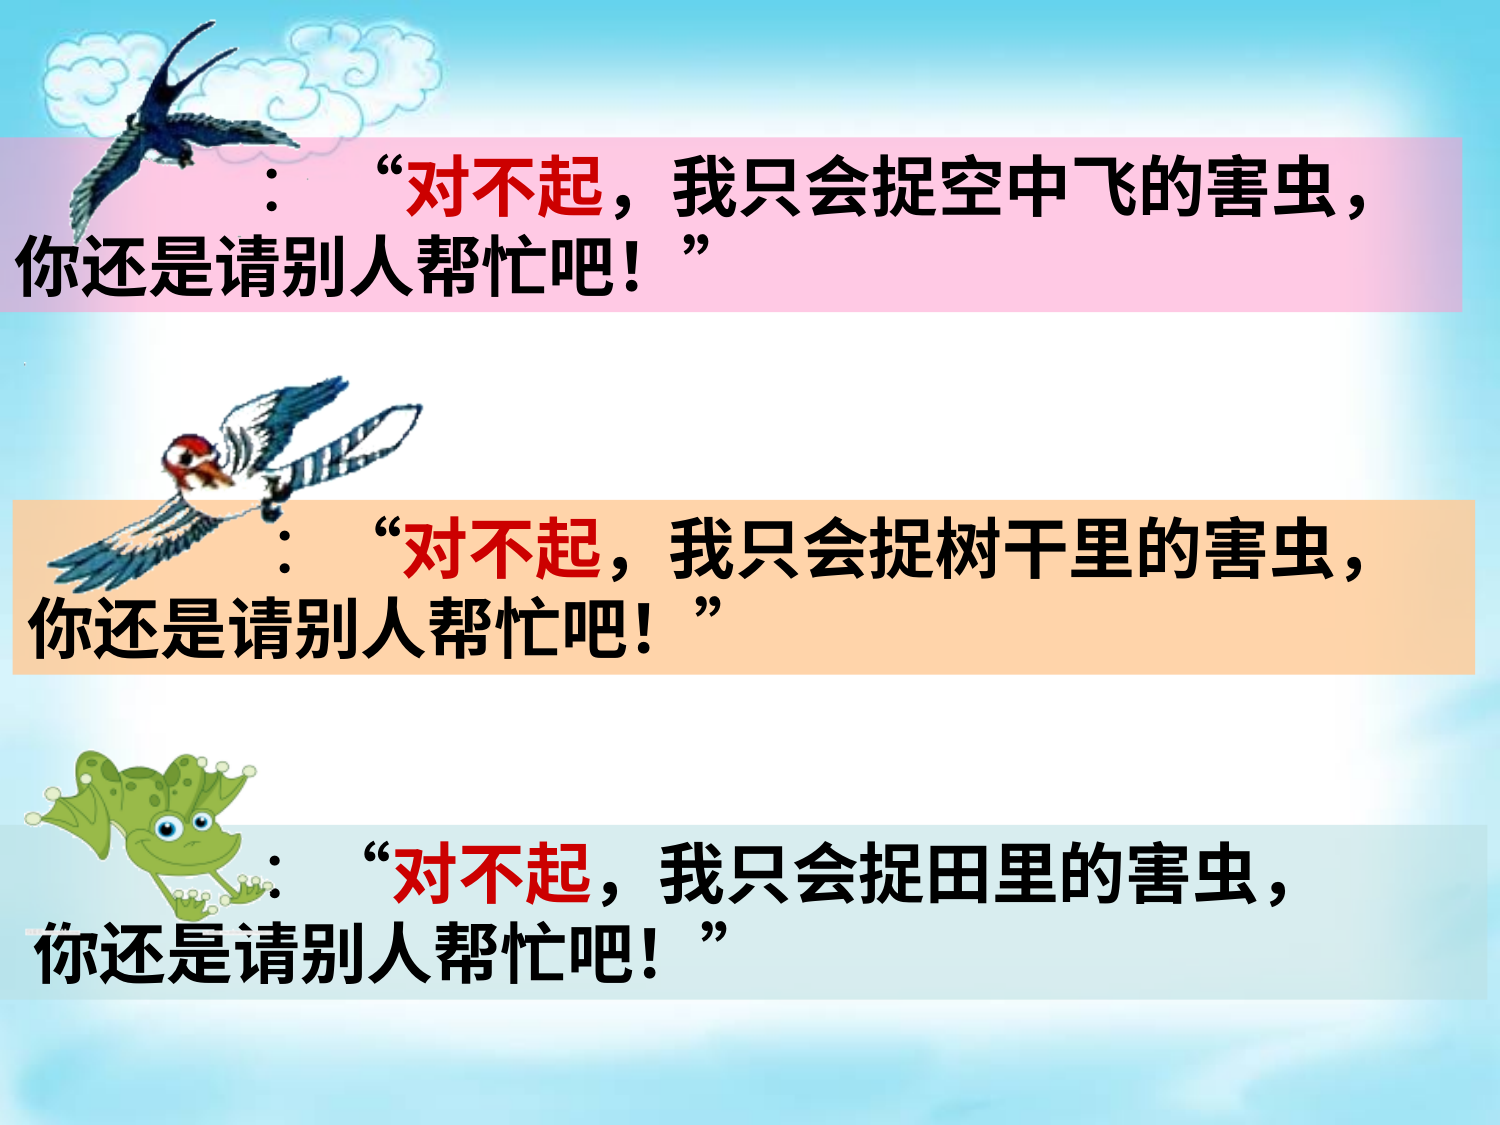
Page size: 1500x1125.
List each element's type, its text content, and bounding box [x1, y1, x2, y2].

text_box ：“对不起，我只会捉树干里的害虫， 你还是请别人帮忙吧！” [12, 499, 1476, 675]
text_box ：“对不起，我只会捉田里的害虫， 你还是请别人帮忙吧！” [0, 824, 1488, 1000]
text_box ： “对不起，我只会捉空中飞的害虫，你还是请别人帮忙吧！” [0, 137, 1463, 313]
picture [0, 0, 1500, 1125]
